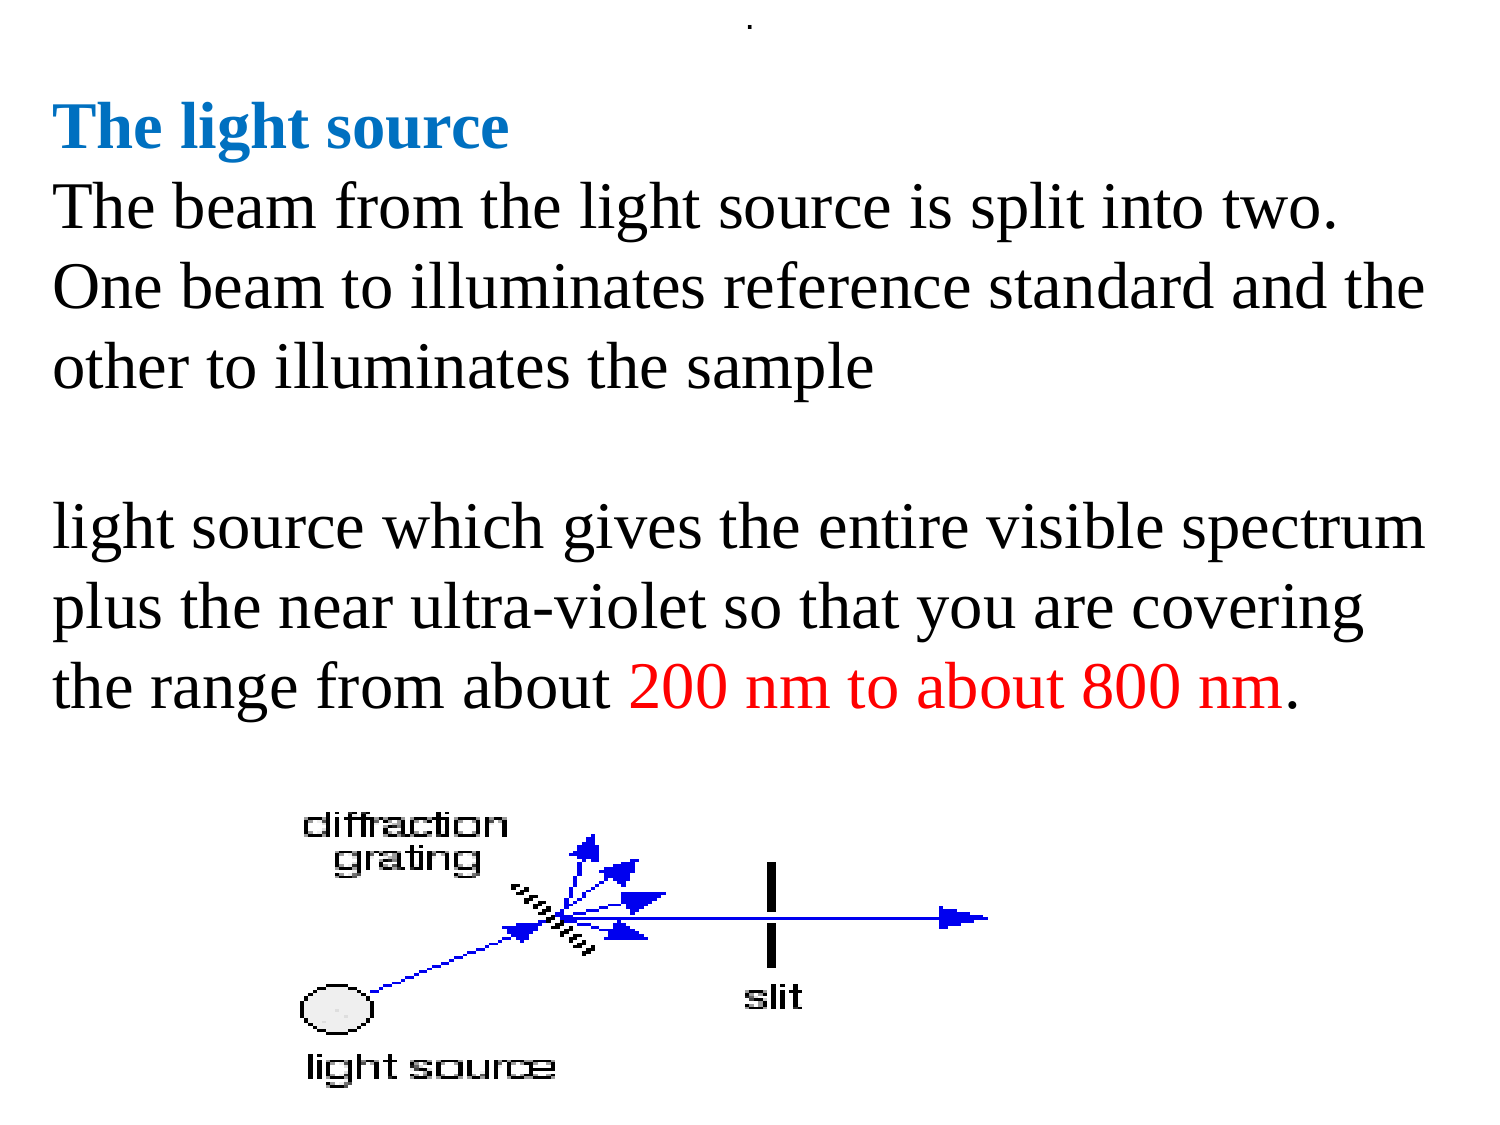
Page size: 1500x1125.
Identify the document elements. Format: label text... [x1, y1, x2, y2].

text_box . [724, 0, 776, 90]
picture [299, 812, 988, 1088]
text_box The light source The beam from the light source is split into two. One beam to illuminates reference standard and the other to illuminates the sample light source which gives the entire visible spectrum plus the near ultra-violet so that you are covering the range from about 200 nm to about 800 nm. [37, 74, 1450, 890]
